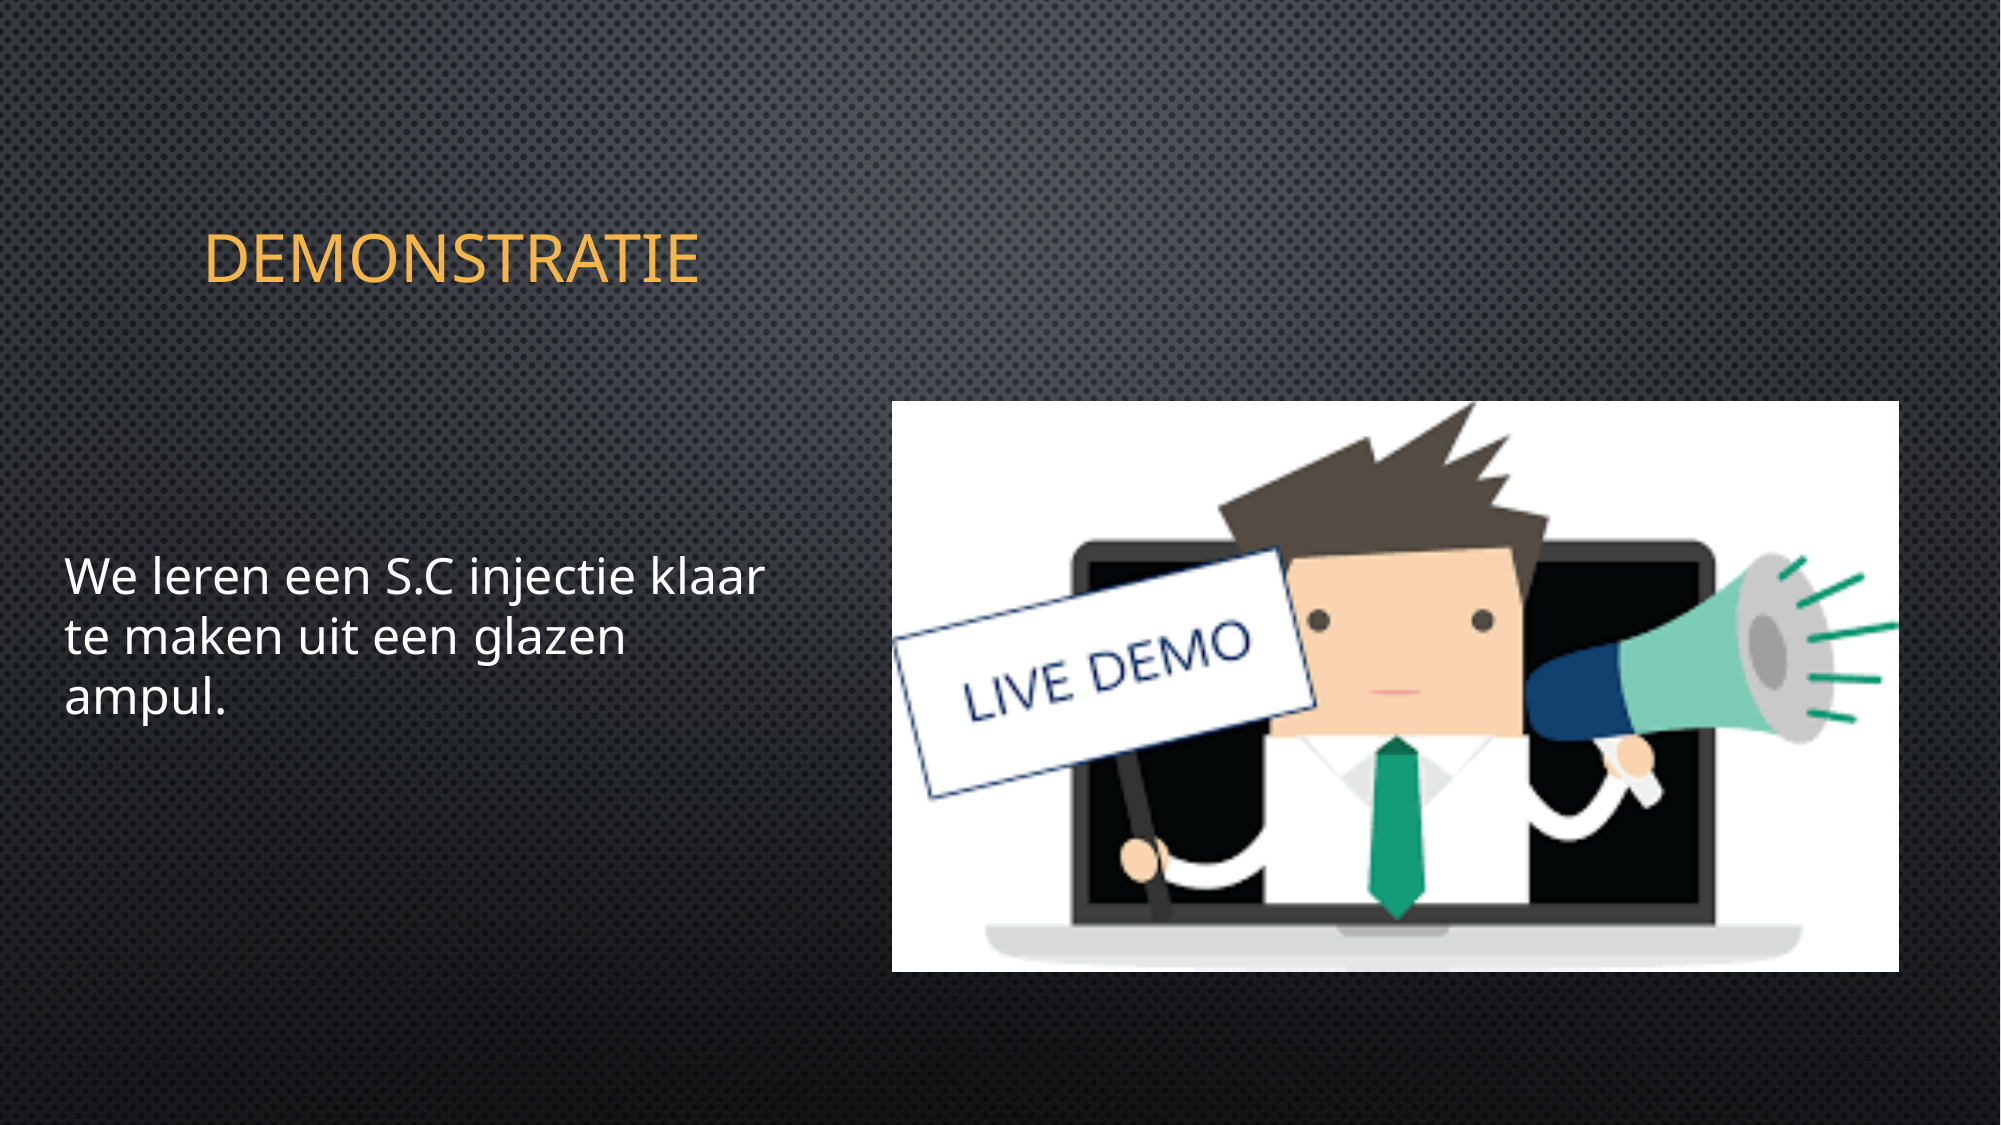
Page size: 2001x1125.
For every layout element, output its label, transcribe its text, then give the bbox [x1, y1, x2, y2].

text_box We leren een S.C injectie klaar te maken uit een glazen ampul. [49, 537, 812, 733]
title demonstratie [187, 99, 1813, 413]
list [892, 401, 1899, 973]
